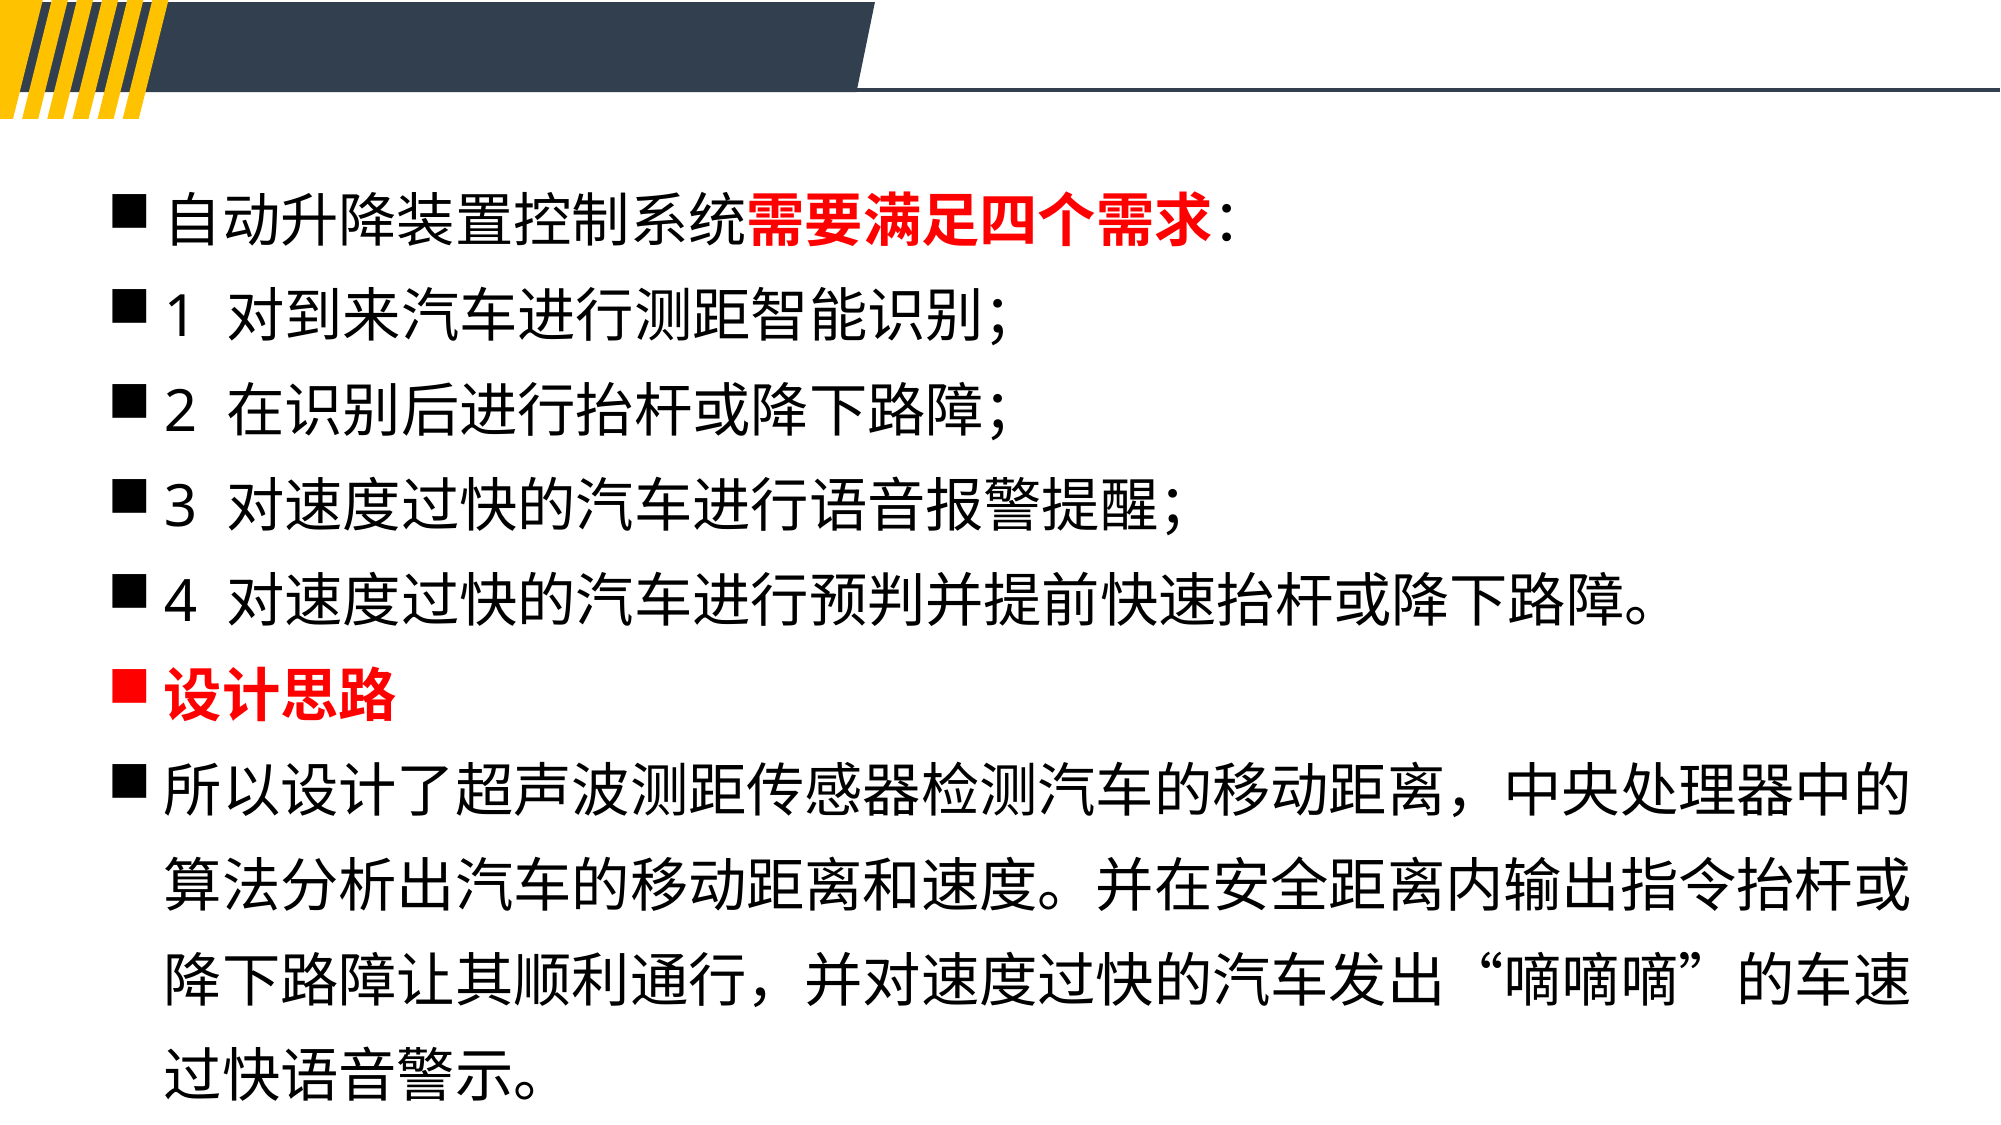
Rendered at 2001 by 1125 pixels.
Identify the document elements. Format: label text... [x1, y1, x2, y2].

text_box [169, 0, 877, 88]
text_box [0, 0, 169, 119]
text_box 自动升降装置控制系统需要满足四个需求： 1 对到来汽车进行测距智能识别； 2 在识别后进行抬杆或降下路障； 3 对速度过快的汽车进行语音报警提醒； 4 对速度过快的汽车进行预判并提前快速抬杆或降下路障。 设计思路 所以设计了超声波测距传感器检测汽车的移动距离，中央处理器中的算法分析出汽车的移动距离和速度。并在安全距离内输出指令抬杆或降下路障让其顺利通行，并对速度过快的汽车发出“嘀嘀嘀”的车速过快语音警示。 [93, 150, 1931, 1116]
